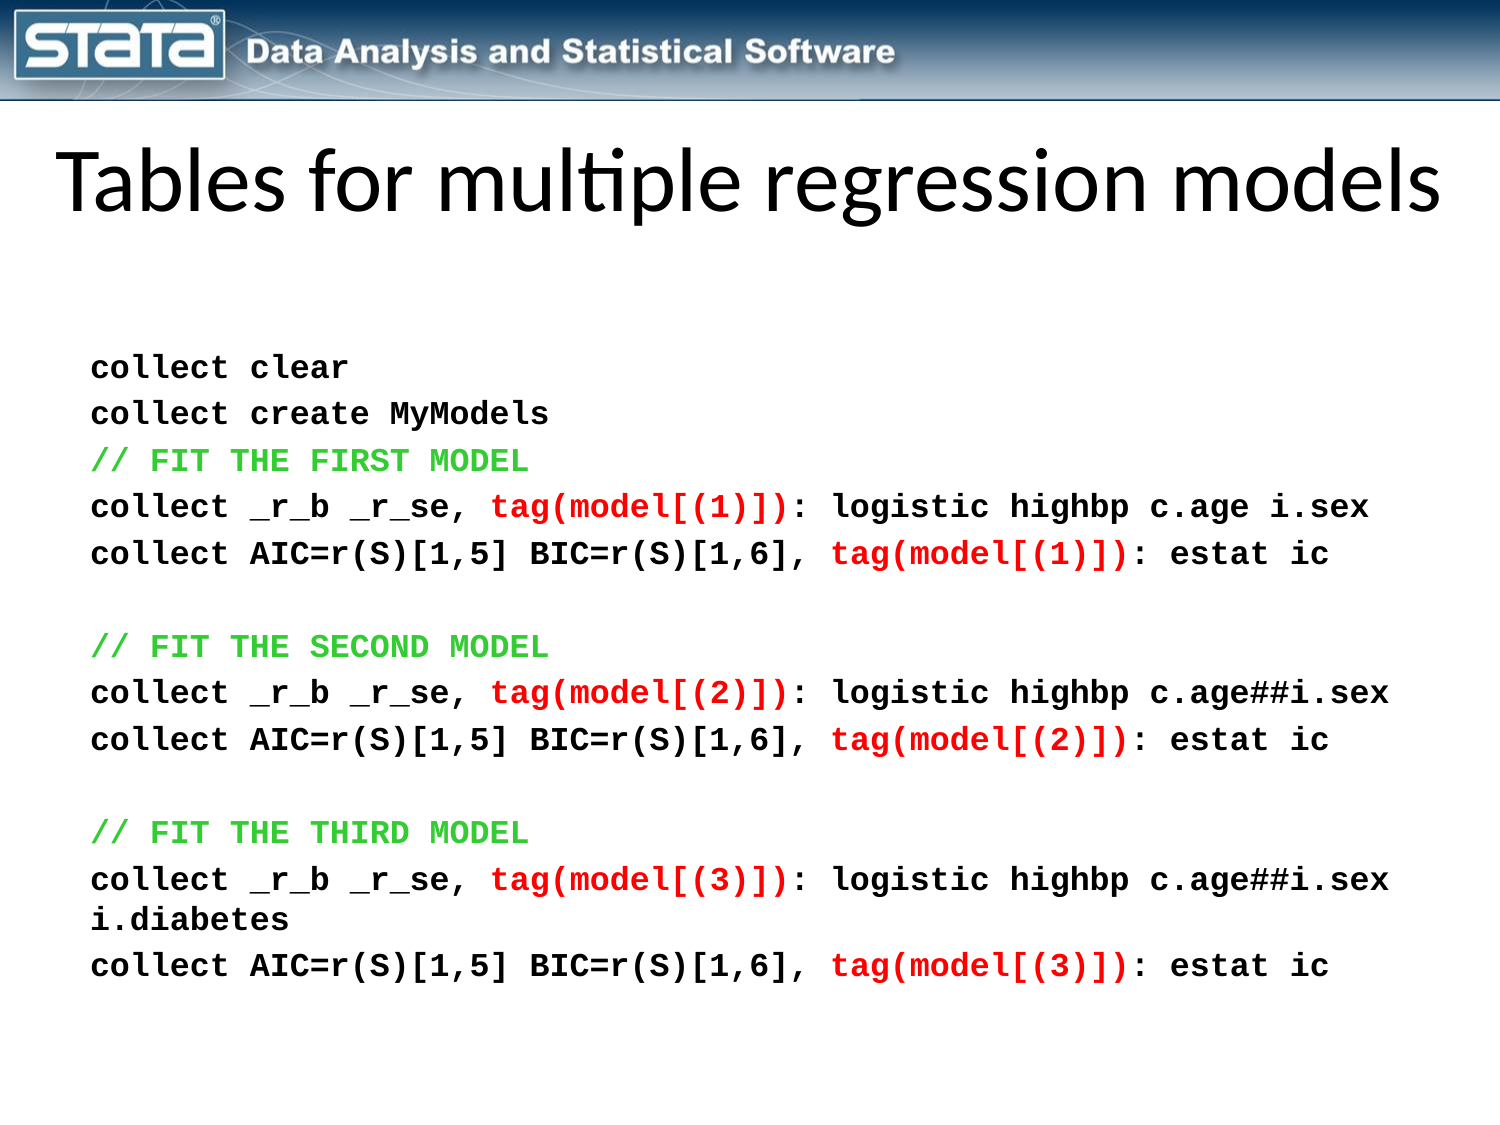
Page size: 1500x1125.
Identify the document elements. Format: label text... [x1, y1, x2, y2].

list collect clear collect create MyModels // FIT THE FIRST MODEL collect _r_b _r_se, tag(model[(1)]): logistic highbp c.age i.sex collect AIC=r(S)[1,5] BIC=r(S)[1,6], tag(model[(1)]): estat ic // FIT THE SECOND MODEL collect _r_b _r_se, tag(model[(2)]): logistic highbp c.age##i.sex collect AIC=r(S)[1,5] BIC=r(S)[1,6], tag(model[(2)]): estat ic // FIT THE THIRD MODEL collect _r_b _r_se, tag(model[(3)]): logistic highbp c.age##i.sex i.diabetes collect AIC=r(S)[1,5] BIC=r(S)[1,6], tag(model[(3)]): estat ic [75, 337, 1425, 1005]
title Tables for multiple regression models [0, 99, 1500, 250]
picture [0, 0, 1500, 99]
